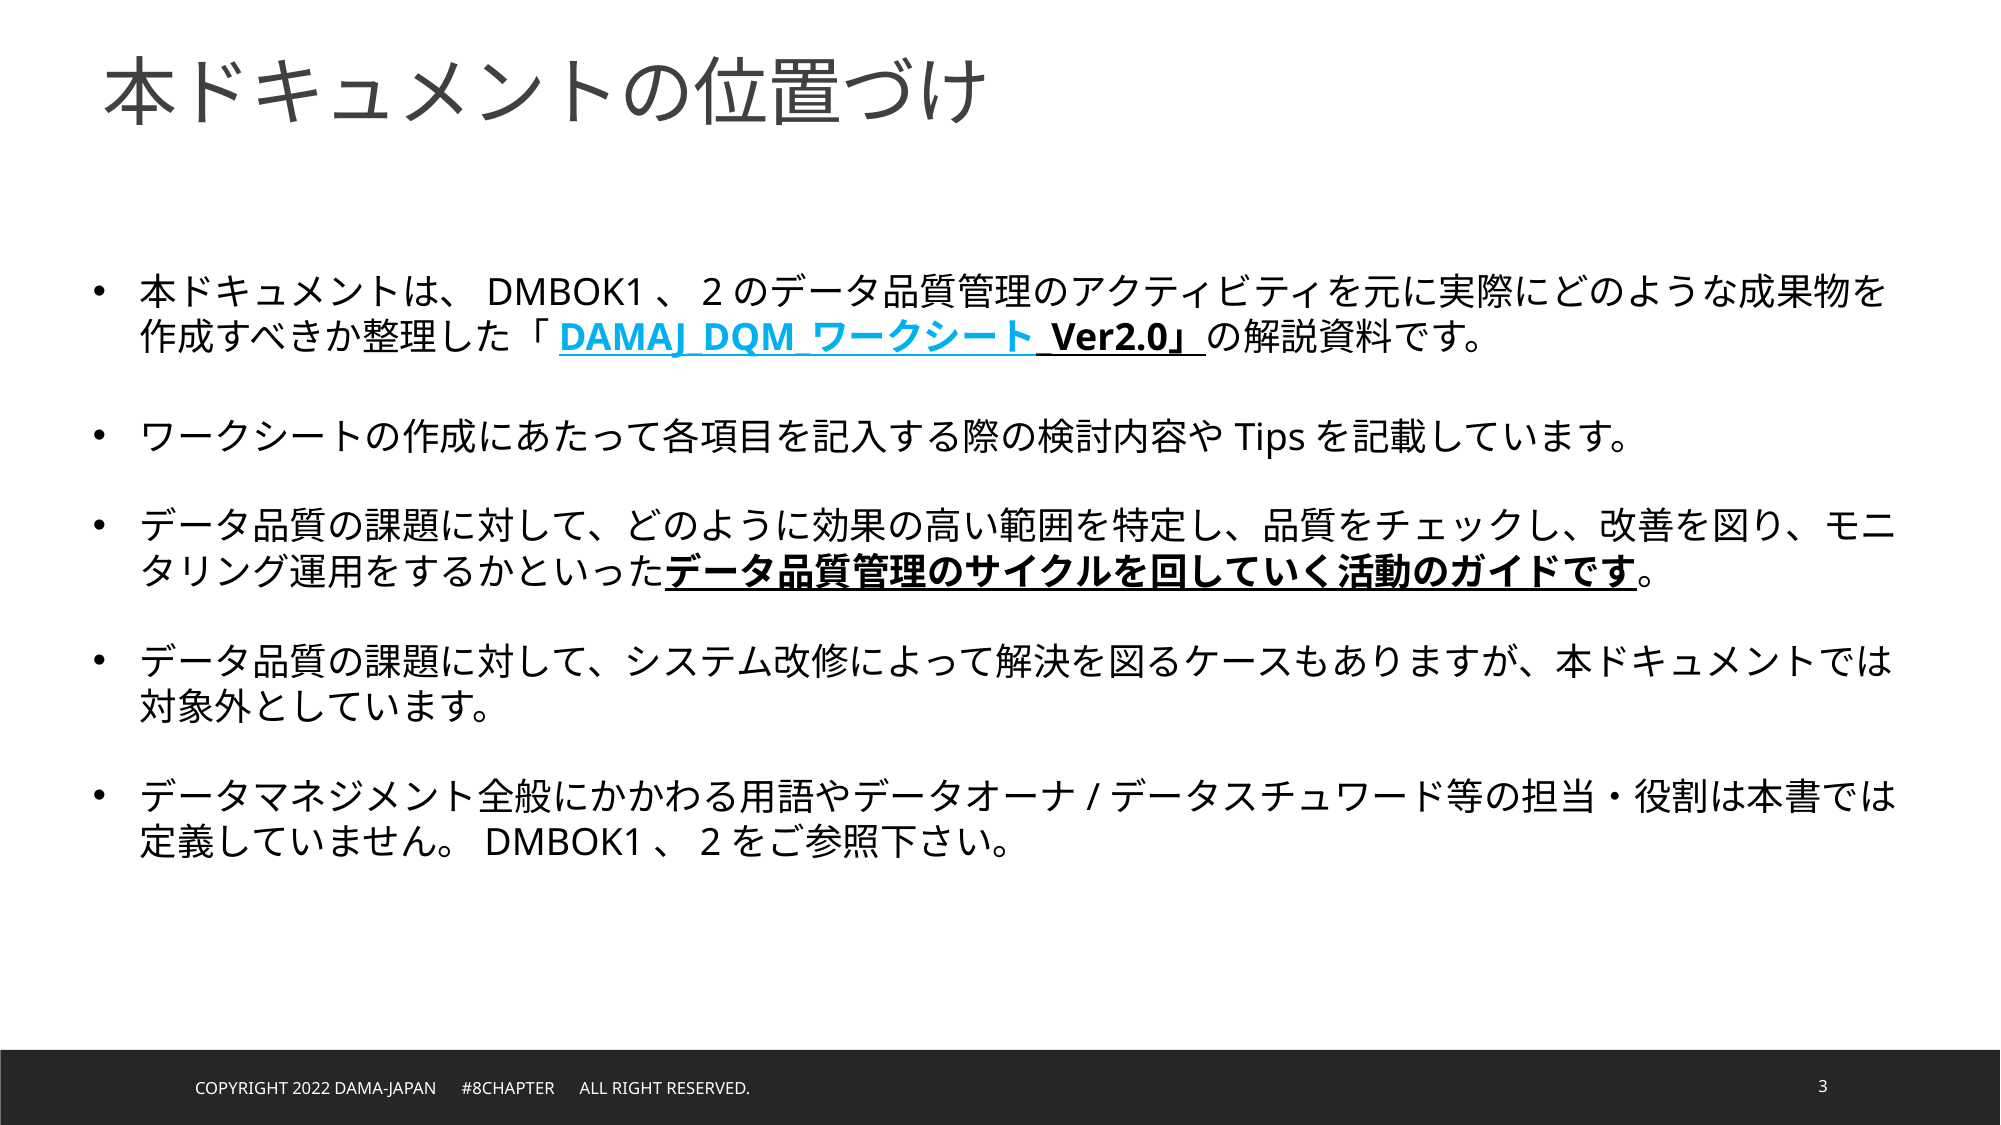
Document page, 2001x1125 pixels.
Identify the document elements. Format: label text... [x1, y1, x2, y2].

footer Copyright 2022 DAMA-JAPAN #8chapter All right reserved. [180, 1057, 1299, 1118]
slide_number 3 [1803, 1057, 1932, 1118]
text_box 本ドキュメントの位置づけ [87, 47, 1830, 130]
text_box 本ドキュメントは、DMBOK1、2のデータ品質管理のアクティビティを元に実際にどのような成果物を作成すべきか整理した「DAMAJ_DQM_ワークシート_Ver2.0」の解説資料です。 ワークシートの作成にあたって各項目を記入する際の検討内容やTipsを記載しています。 データ品質の課題に対して、どのように効果の高い範囲を特定し、品質をチェックし、改善を図り、モニタリング運用をするかといったデータ品質管理のサイクルを回していく活動のガイドです。 データ品質の課題に対して、システム改修によって解決を図るケースもありますが、本ドキュメントでは対象外としています。 データマネジメント全般にかかわる用語やデータオーナ/データスチュワード等の担当・役割は本書では定義していません。DMBOK1、2をご参照下さい。 [78, 260, 1922, 960]
